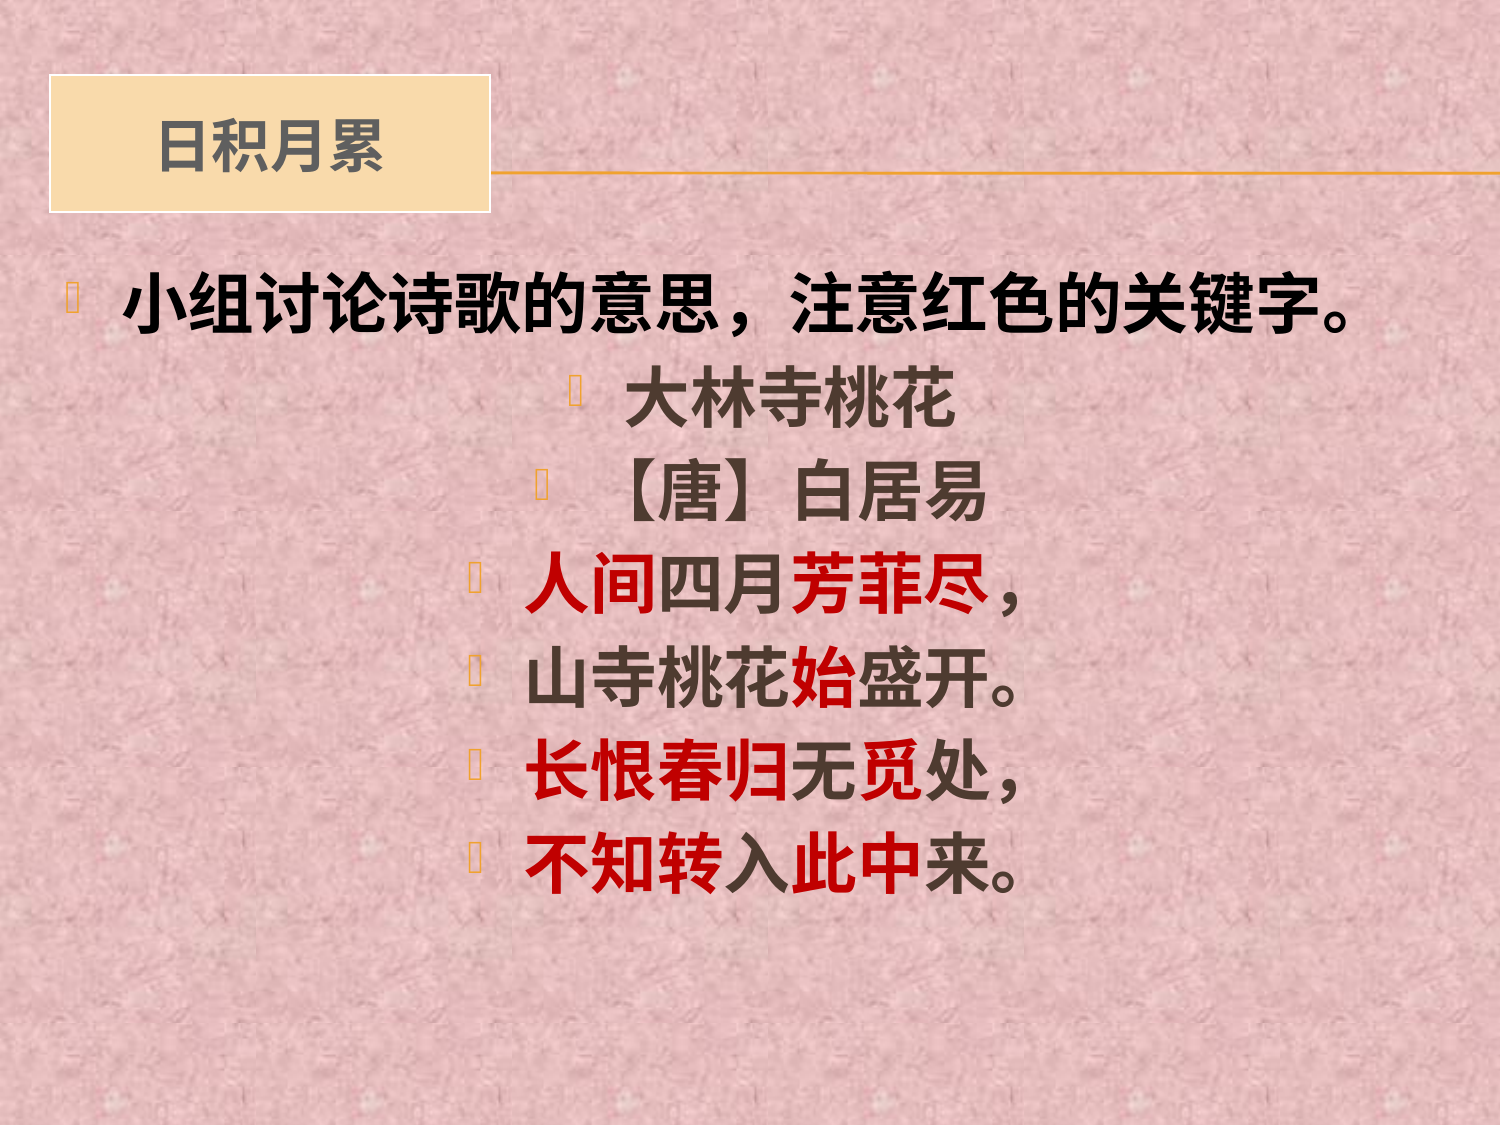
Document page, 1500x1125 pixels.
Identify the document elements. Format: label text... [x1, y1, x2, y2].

list 小组讨论诗歌的意思，注意红色的关键字。 大林寺桃花 【唐】白居易 人间四月芳菲尽， 山寺桃花始盛开。 长恨春归无觅处， 不知转入此中来。 [50, 254, 1475, 998]
title 日积月累 [50, 75, 491, 213]
picture [0, 0, 1500, 1125]
